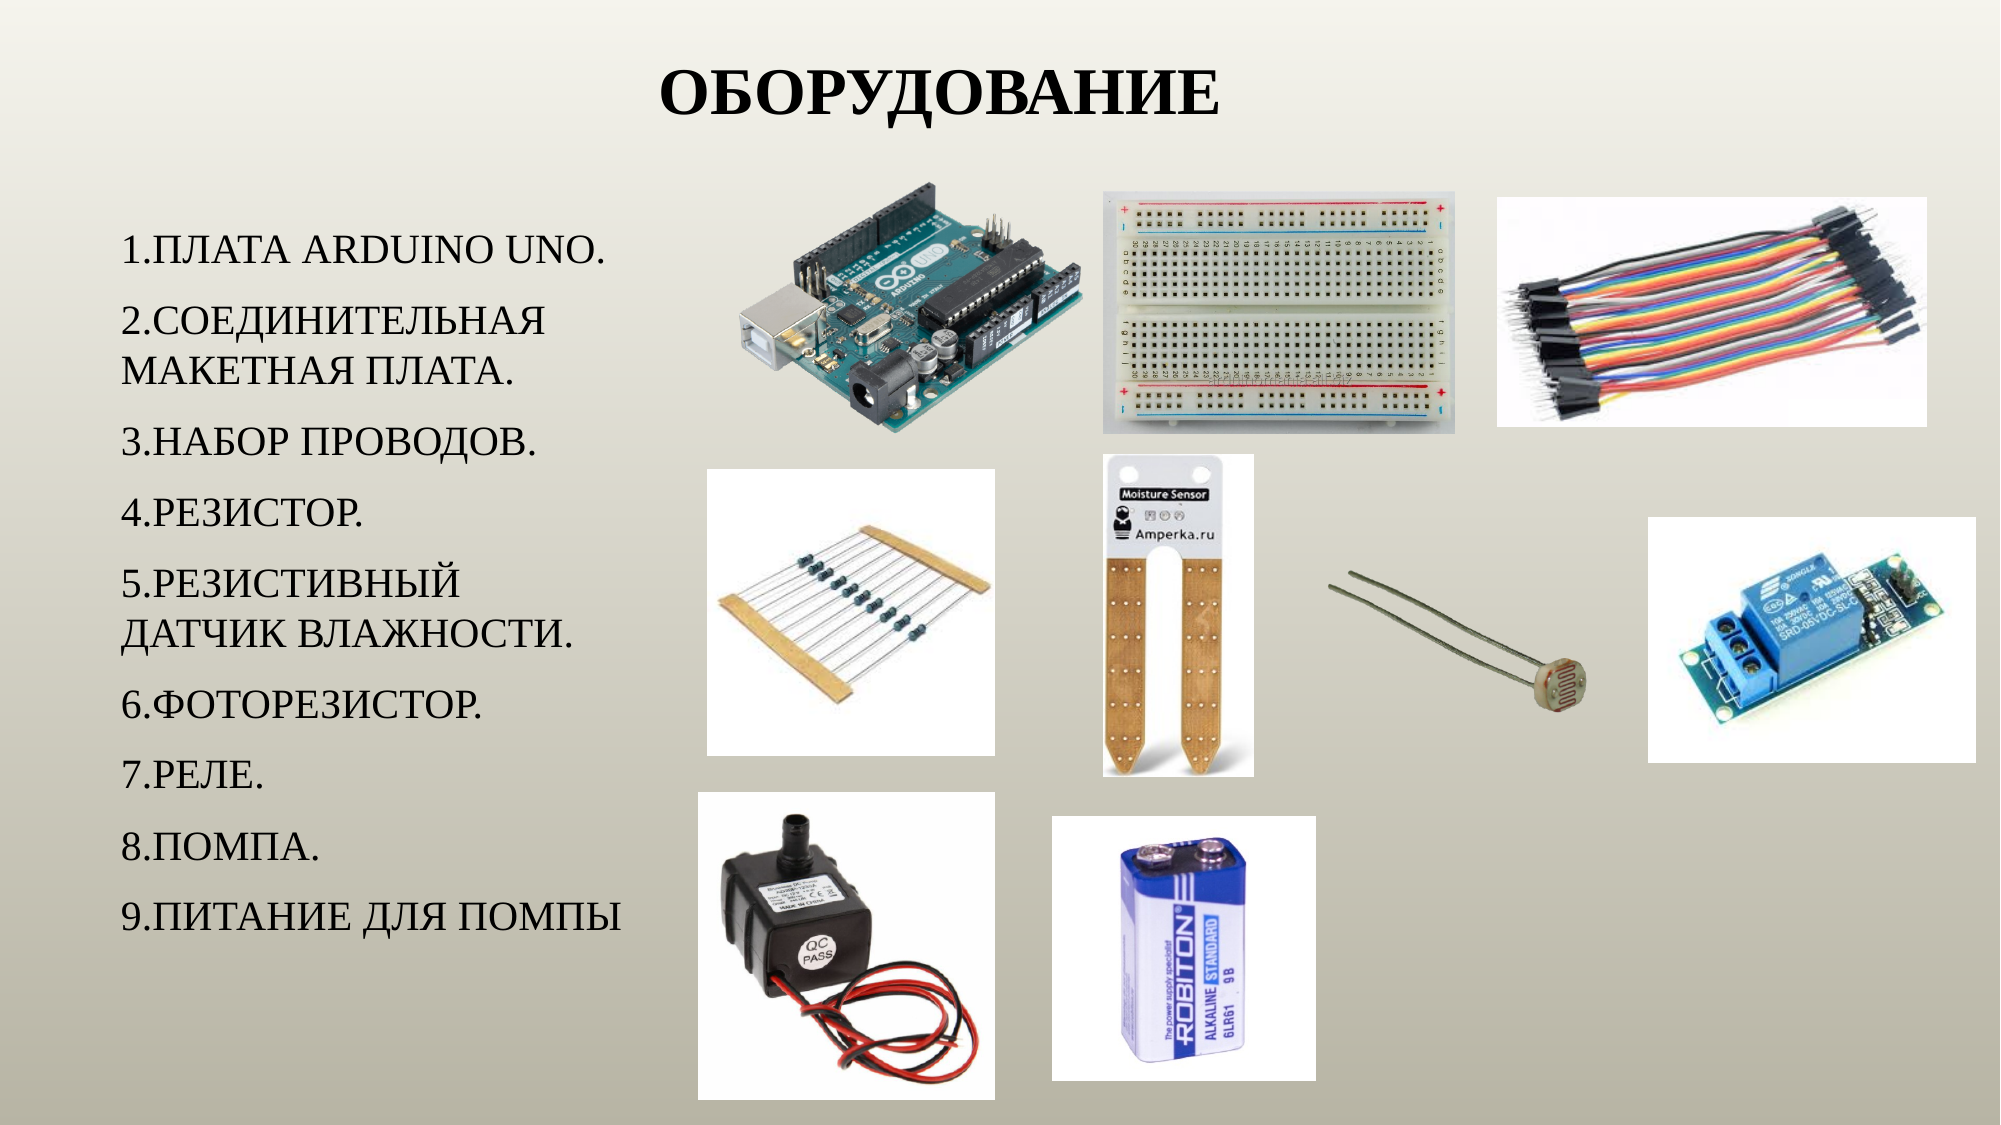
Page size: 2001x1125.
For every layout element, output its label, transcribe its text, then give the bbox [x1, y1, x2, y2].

picture [1102, 454, 1255, 778]
picture [1102, 190, 1456, 434]
picture [1496, 197, 1927, 428]
picture [1051, 816, 1317, 1081]
list 1.Плата Arduino Uno. 2.Соединительная макетная плата. 3.Набор проводов. 4.Резистор. 5.Резистивный датчик влажности. 6.Фоторезистор. 7.Реле. 8.Помпа. 9.Питание для помпы [105, 179, 641, 1053]
title Оборудование [537, 32, 1344, 144]
picture [698, 791, 995, 1101]
picture [707, 469, 995, 757]
picture [735, 179, 1085, 434]
picture [1257, 504, 1977, 778]
